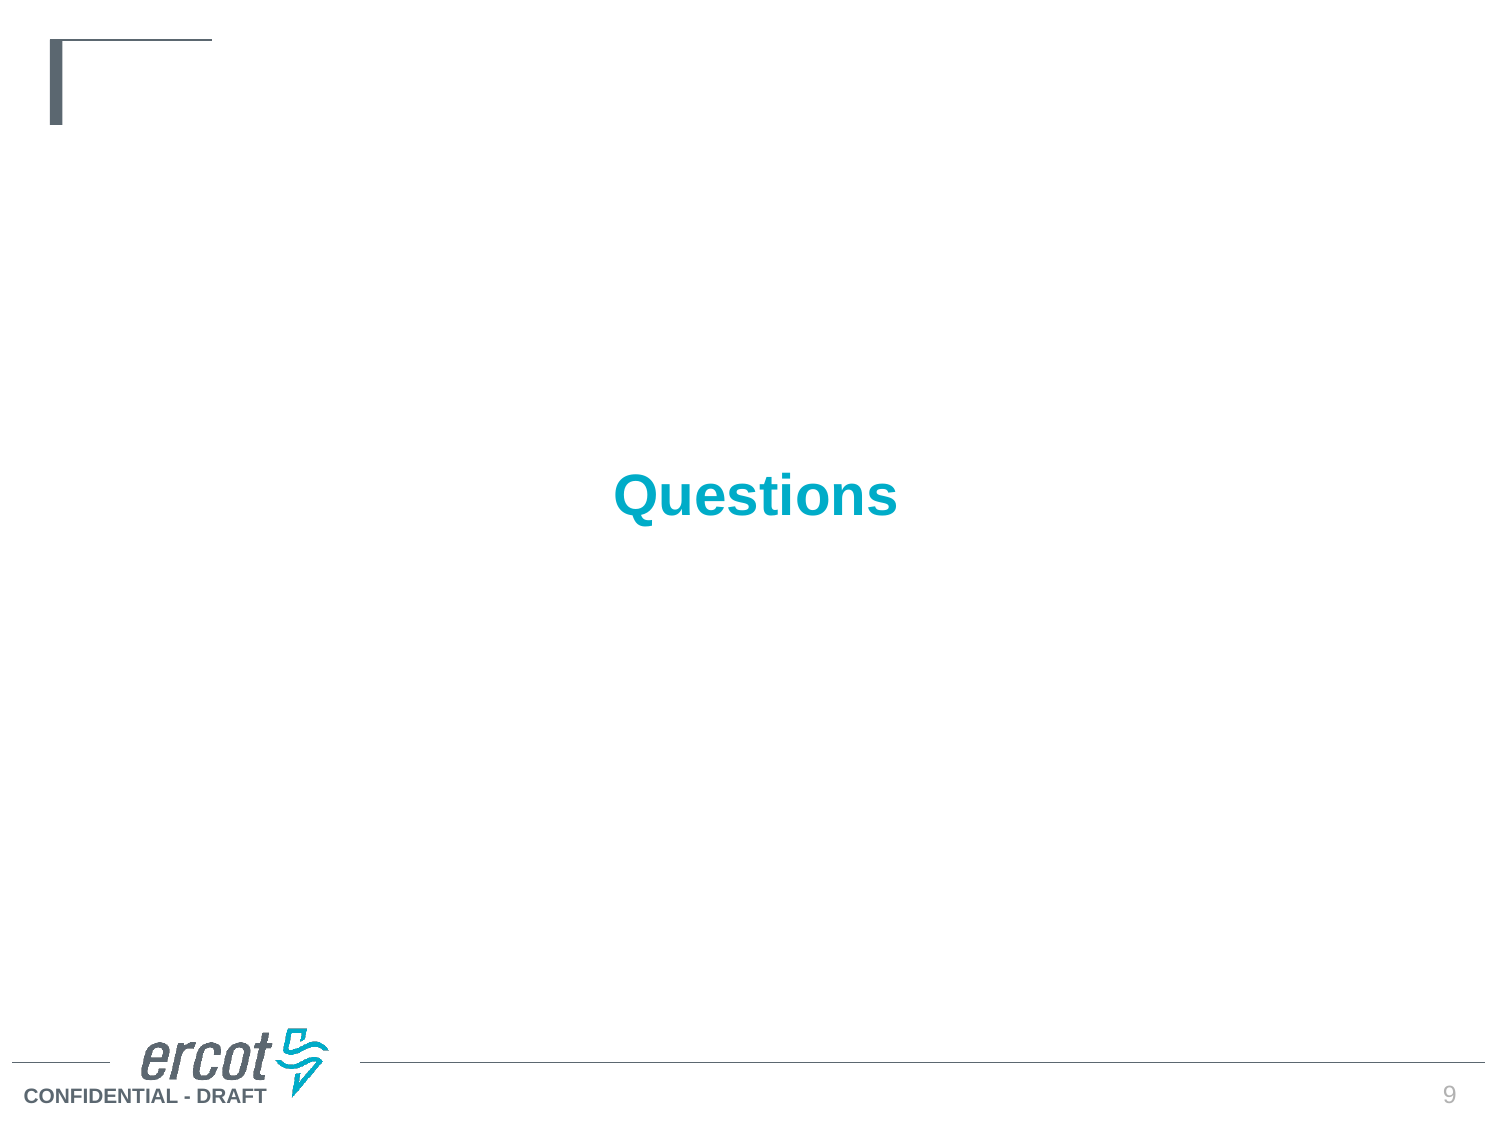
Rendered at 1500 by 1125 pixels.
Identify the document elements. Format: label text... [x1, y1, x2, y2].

picture [200, 1091, 207, 1100]
slide_number 9 [1412, 1076, 1488, 1112]
picture [137, 1024, 332, 1100]
title Questions [62, 450, 1450, 975]
